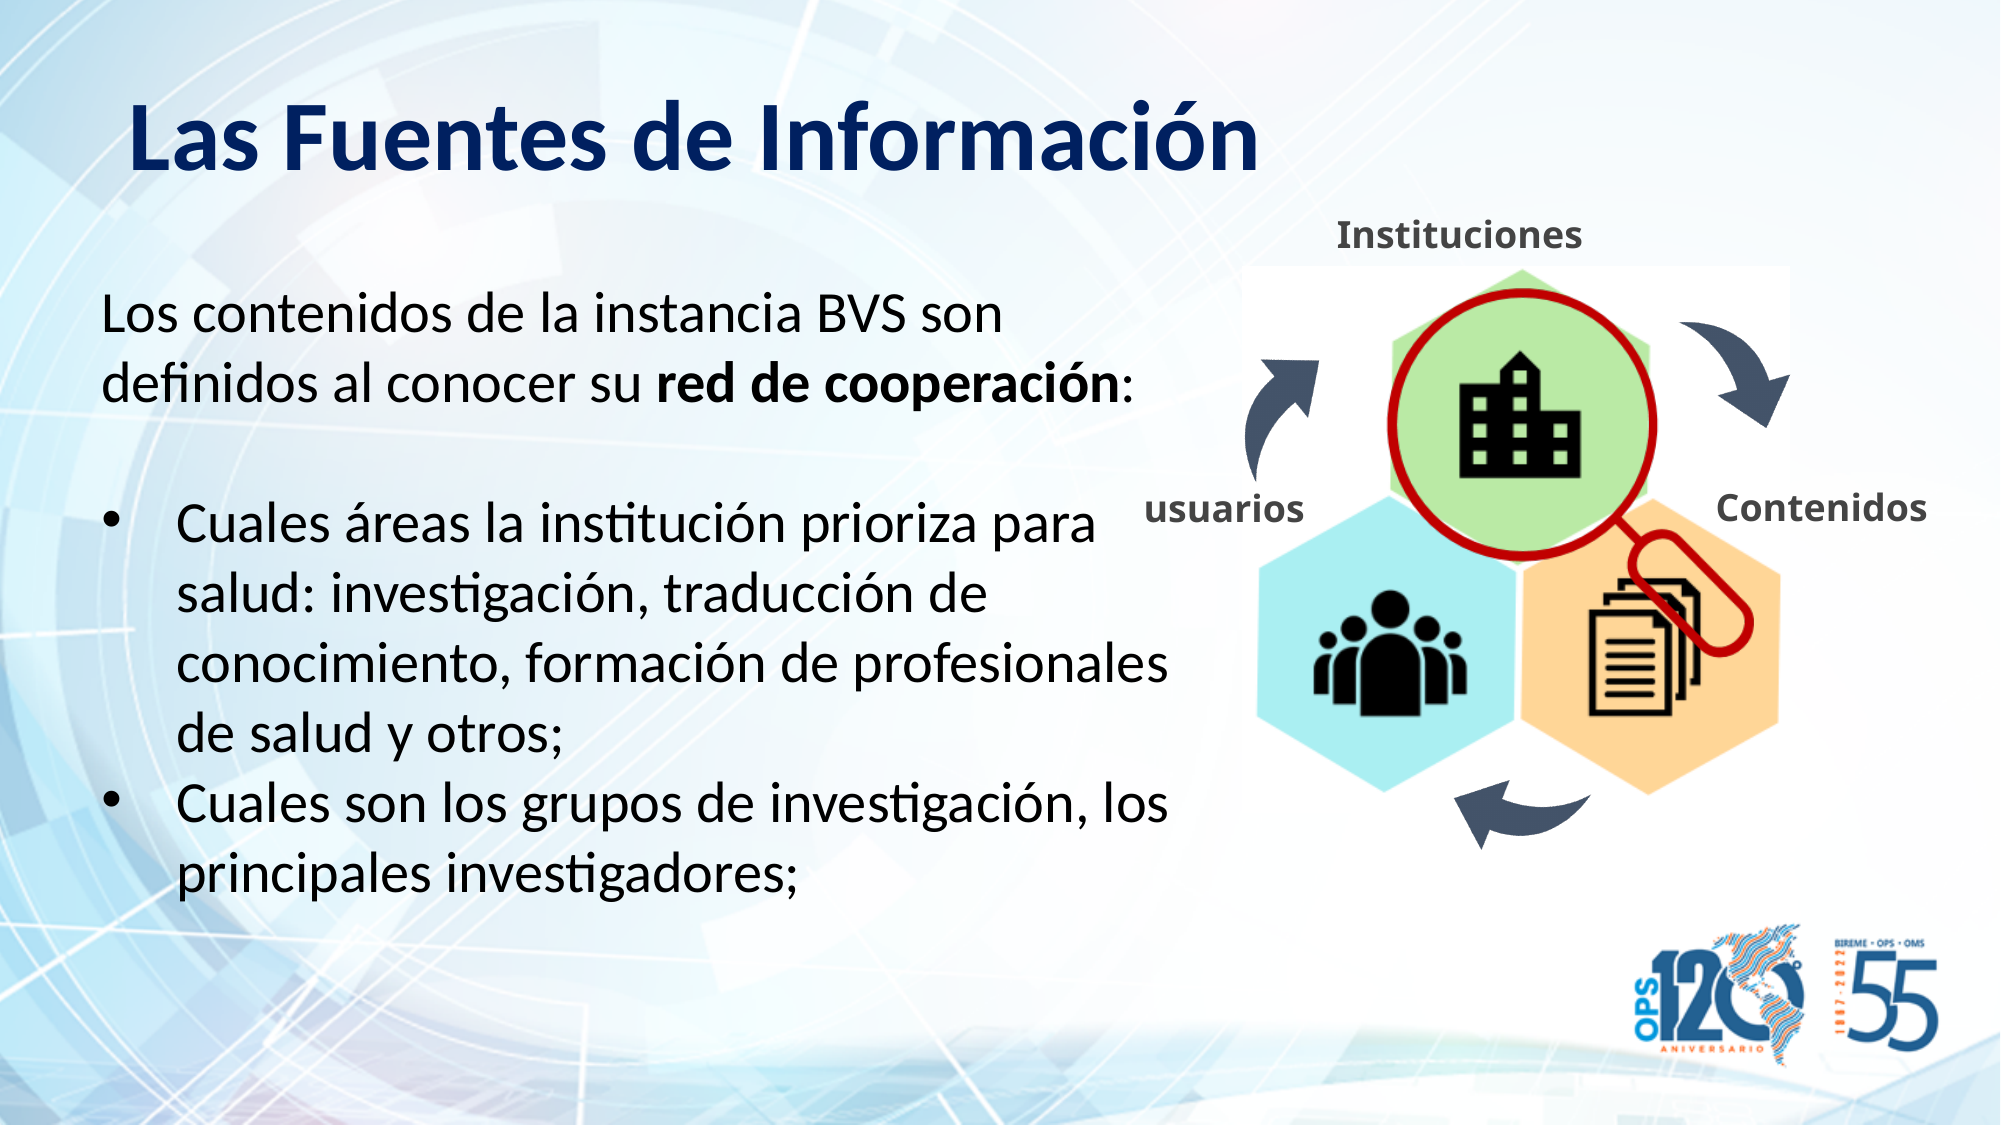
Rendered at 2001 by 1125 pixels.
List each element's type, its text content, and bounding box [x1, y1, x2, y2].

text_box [1128, 203, 1948, 813]
text_box Las Fuentes de Información [114, 63, 1311, 199]
text_box Los contenidos de la instancia BVS son definidos al conocer su red de cooperación: Cuales áreas la institución prioriza para salud: investigación, traducción de conocimiento, formación de profesionales de salud y otros; Cuales son los grupos de investigación, los principales investigadores; [86, 266, 1198, 982]
picture [0, 0, 2001, 1125]
